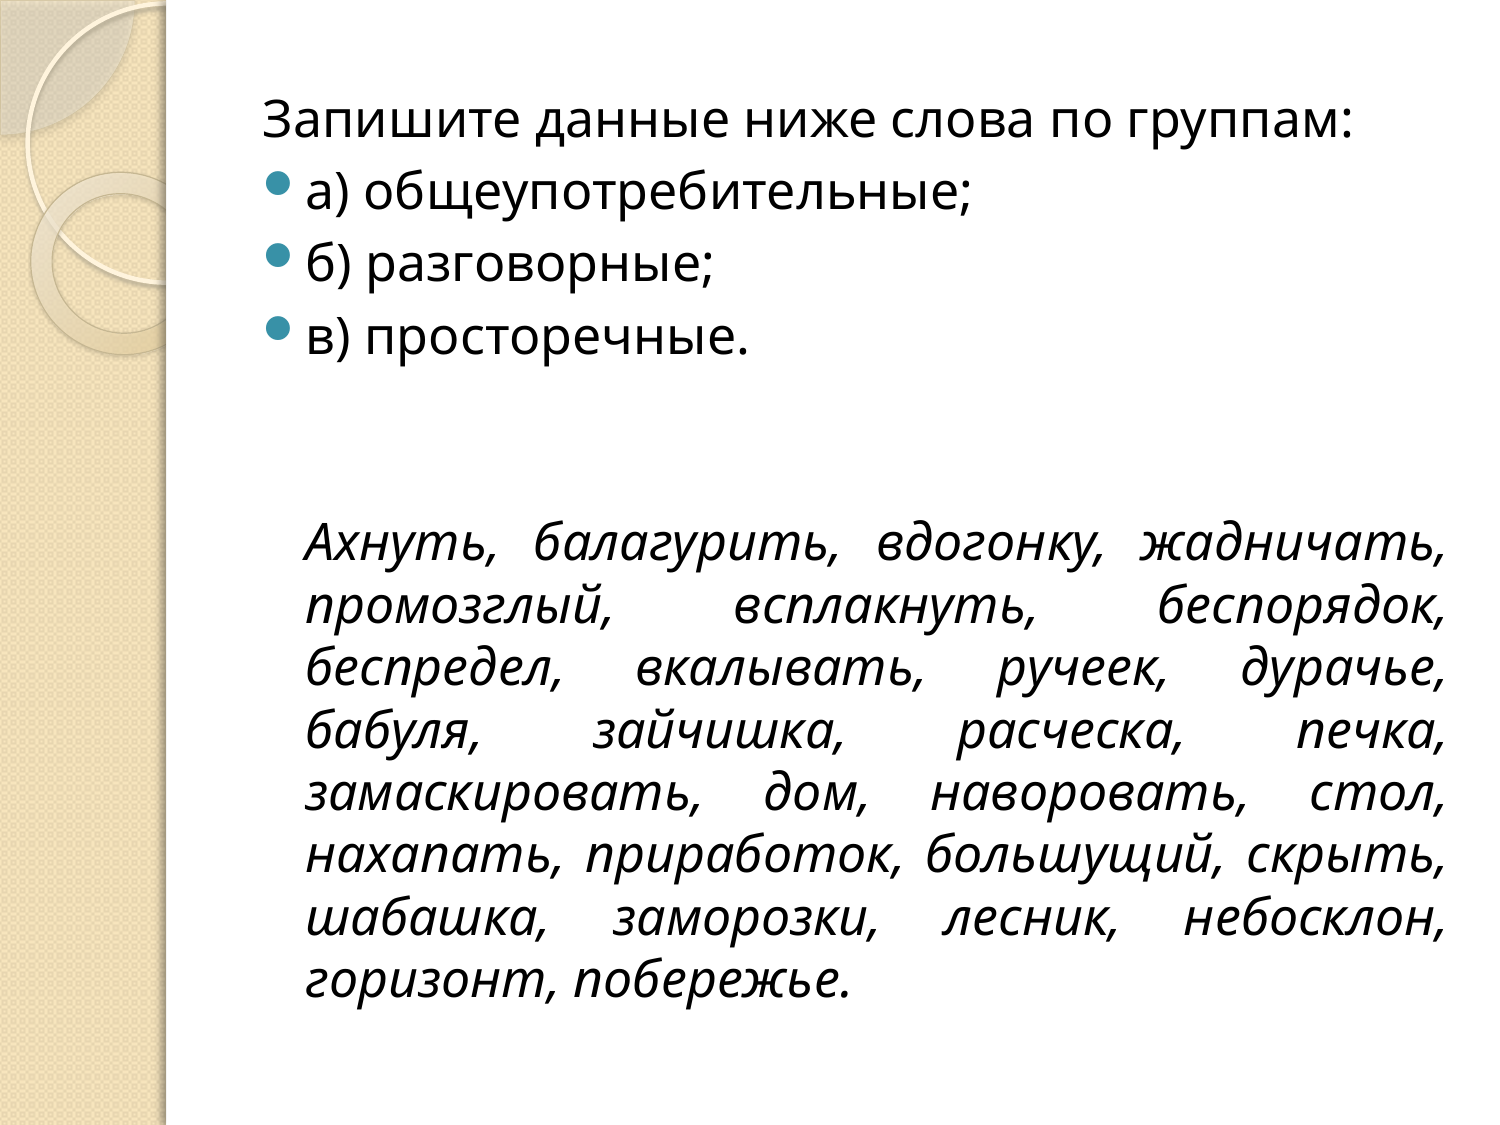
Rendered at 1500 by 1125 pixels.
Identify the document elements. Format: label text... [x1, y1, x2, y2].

list Запишите данные ниже слова по группам: а) общеупотребительные; б) разговорные; в) просторечные. Ахнуть, балагурить, вдогонку, жадничать, промозглый, всплакнуть, беспорядок, беспредел, вкалывать, ручеек, дурачье, бабуля, зайчишка, расческа, печка, замаскировать, дом, наворовать, стол, нахапать, приработок, большущий, скрыть, шабашка, заморозки, лесник, небосклон, горизонт, побережье. [235, 78, 1466, 1025]
